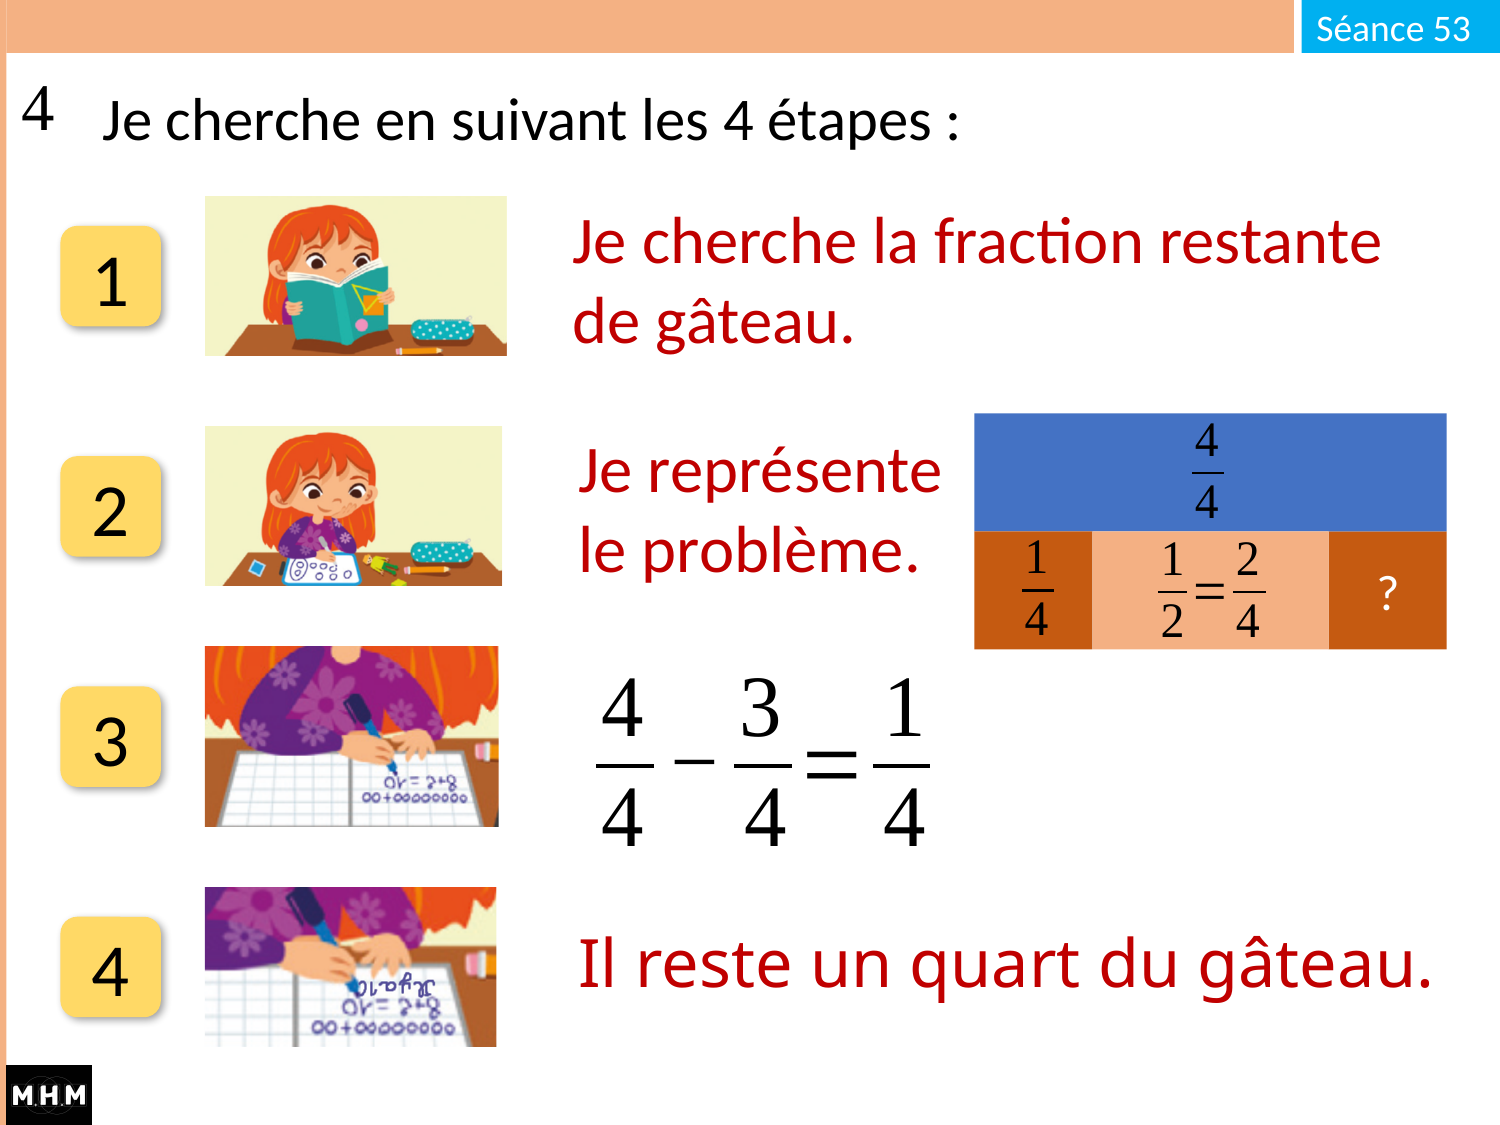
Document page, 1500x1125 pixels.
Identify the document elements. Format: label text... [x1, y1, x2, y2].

text_box Je cherche la fraction restante de gâteau. [558, 189, 1458, 365]
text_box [974, 529, 1093, 650]
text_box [1095, 531, 1329, 650]
title Je cherche en suivant les 4 étapes : [88, 35, 1382, 161]
text_box Je représente le problème. [563, 418, 969, 593]
text_box 1 [58, 223, 163, 329]
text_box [974, 412, 1447, 532]
picture [204, 196, 515, 356]
picture [204, 426, 503, 587]
text_box 2 [58, 454, 163, 559]
picture [204, 887, 497, 1047]
picture [204, 645, 499, 828]
text_box 4 [58, 914, 163, 1020]
text_box Il reste un quart du gâteau. [563, 913, 1455, 1009]
text_box ? [1334, 538, 1449, 652]
picture [6, 1065, 92, 1125]
text_box 3 [58, 684, 163, 790]
